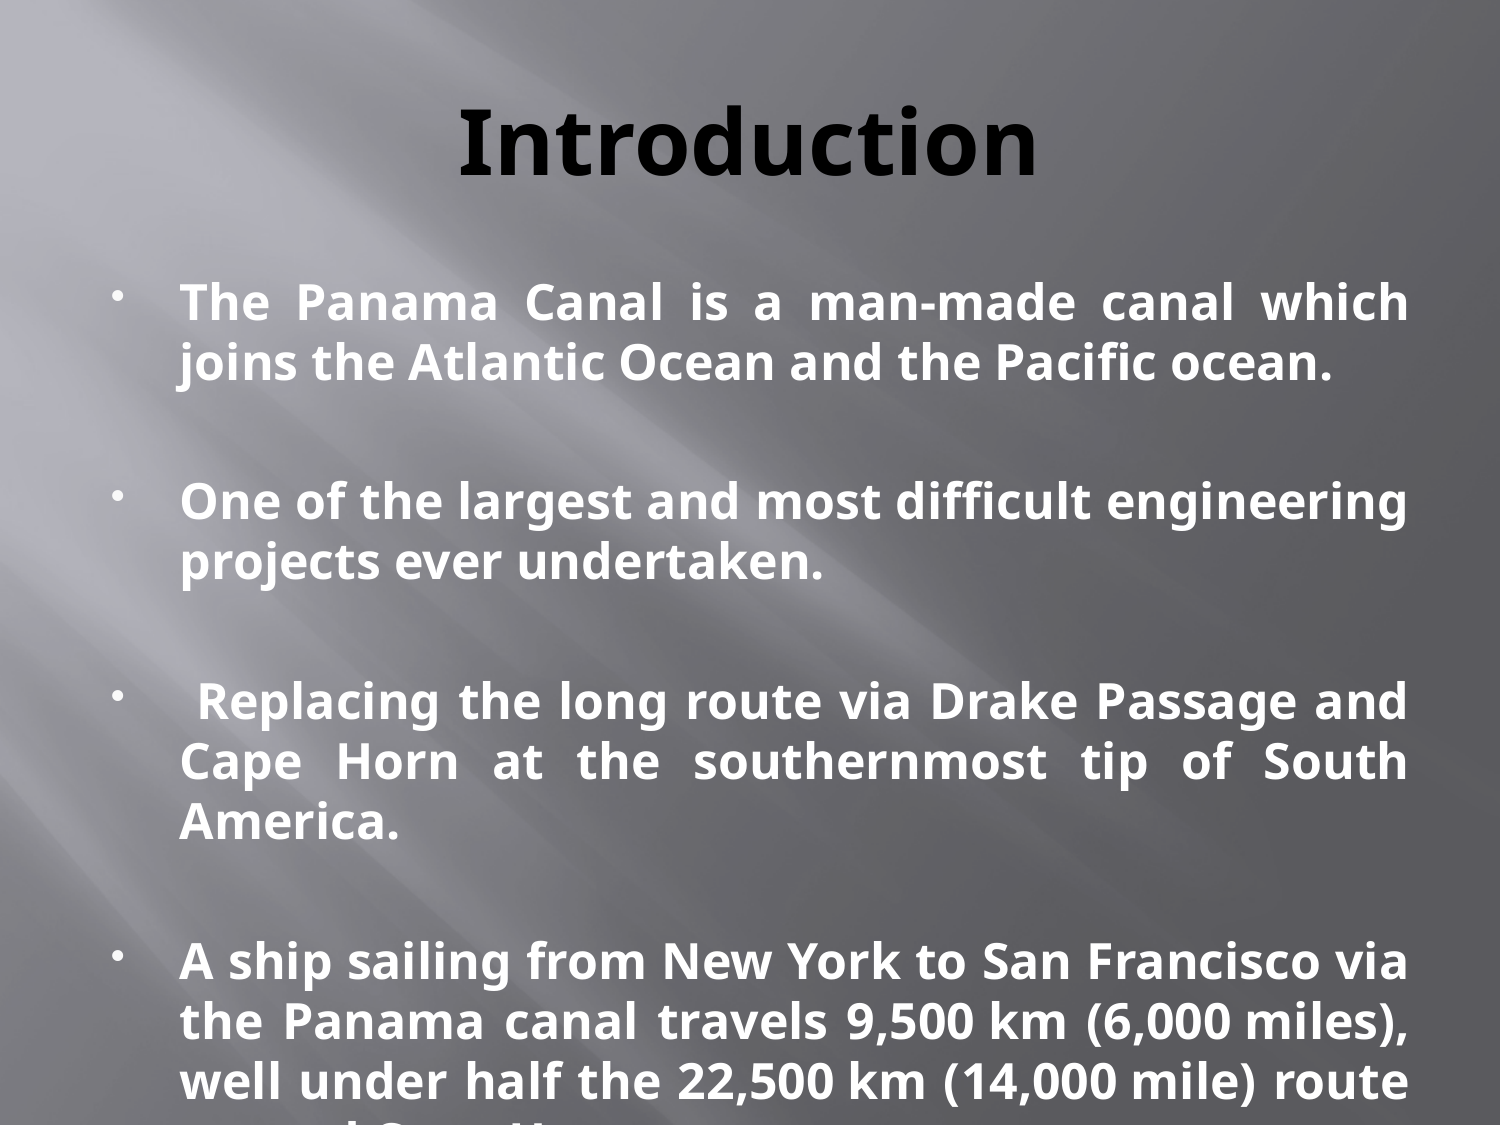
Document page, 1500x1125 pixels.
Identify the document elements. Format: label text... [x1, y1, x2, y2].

title Introduction [75, 45, 1425, 233]
list The Panama Canal is a man-made canal which joins the Atlantic Ocean and the Pacific ocean. One of the largest and most difficult engineering projects ever undertaken. Replacing the long route via Drake Passage and Cape Horn at the southernmost tip of South America. A ship sailing from New York to San Francisco via the Panama canal travels 9,500 km (6,000 miles), well under half the 22,500 km (14,000 mile) route around Cape Horn. [75, 262, 1425, 1035]
